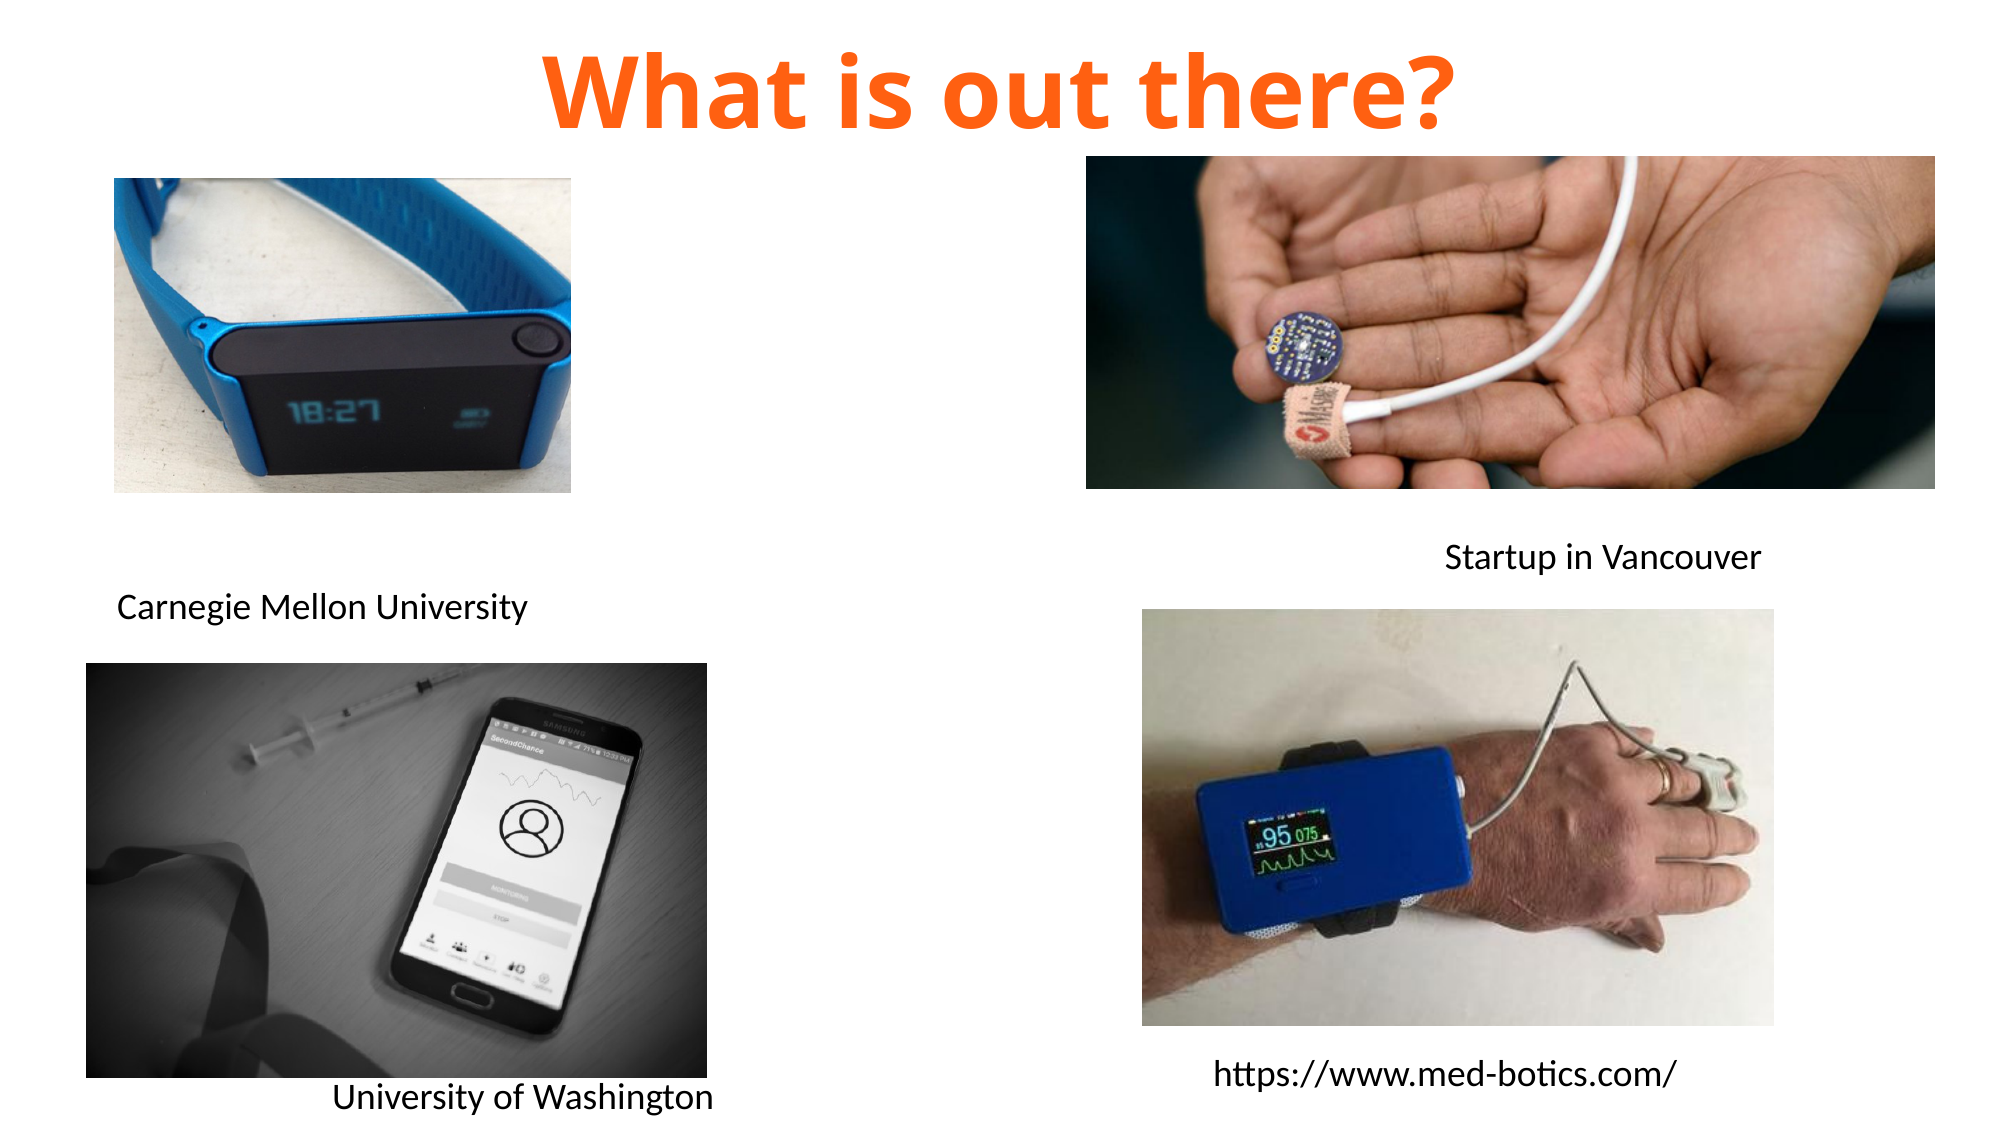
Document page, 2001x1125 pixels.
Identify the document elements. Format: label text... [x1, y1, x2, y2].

text_box Startup in Vancouver [1430, 524, 1778, 585]
picture [1142, 609, 1774, 1026]
text_box https://www.med-botics.com/ [1198, 1041, 1693, 1102]
text_box Carnegie Mellon University [102, 574, 544, 635]
picture [86, 663, 707, 1078]
picture [114, 178, 571, 493]
text_box University of Washington [317, 1064, 730, 1125]
text_box What is out there? [0, 20, 2000, 156]
picture [1086, 156, 1935, 489]
